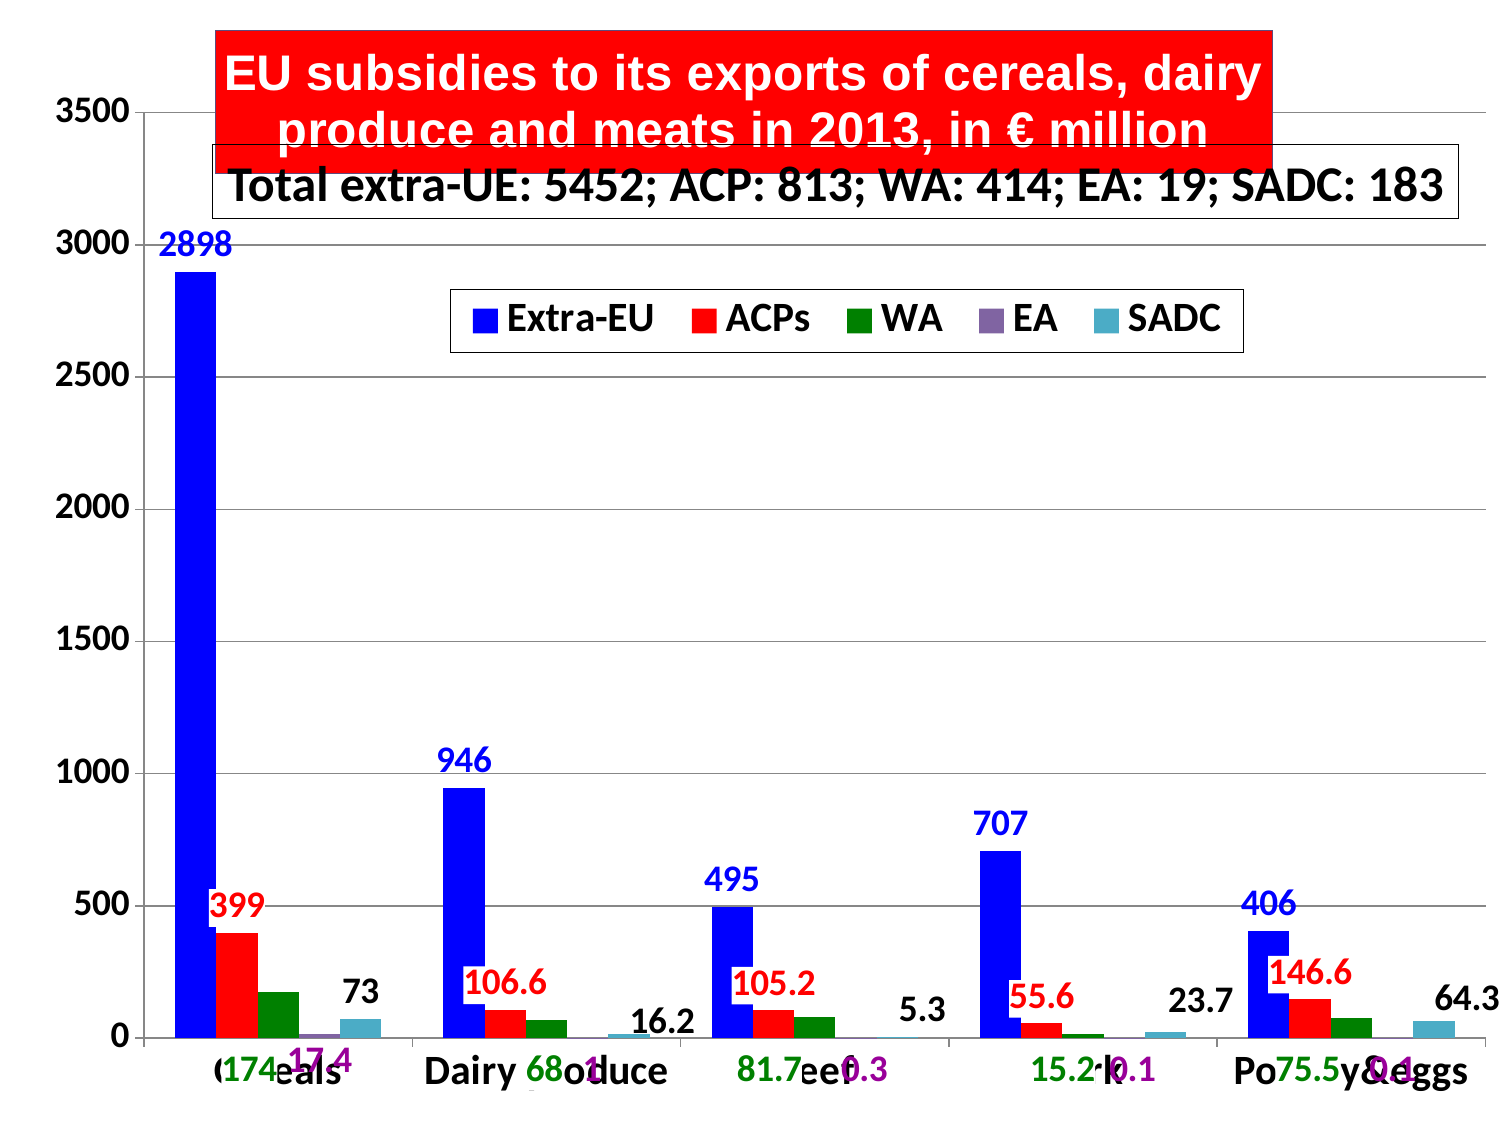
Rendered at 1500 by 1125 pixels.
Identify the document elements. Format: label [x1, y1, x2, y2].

chart [0, 0, 1500, 1125]
